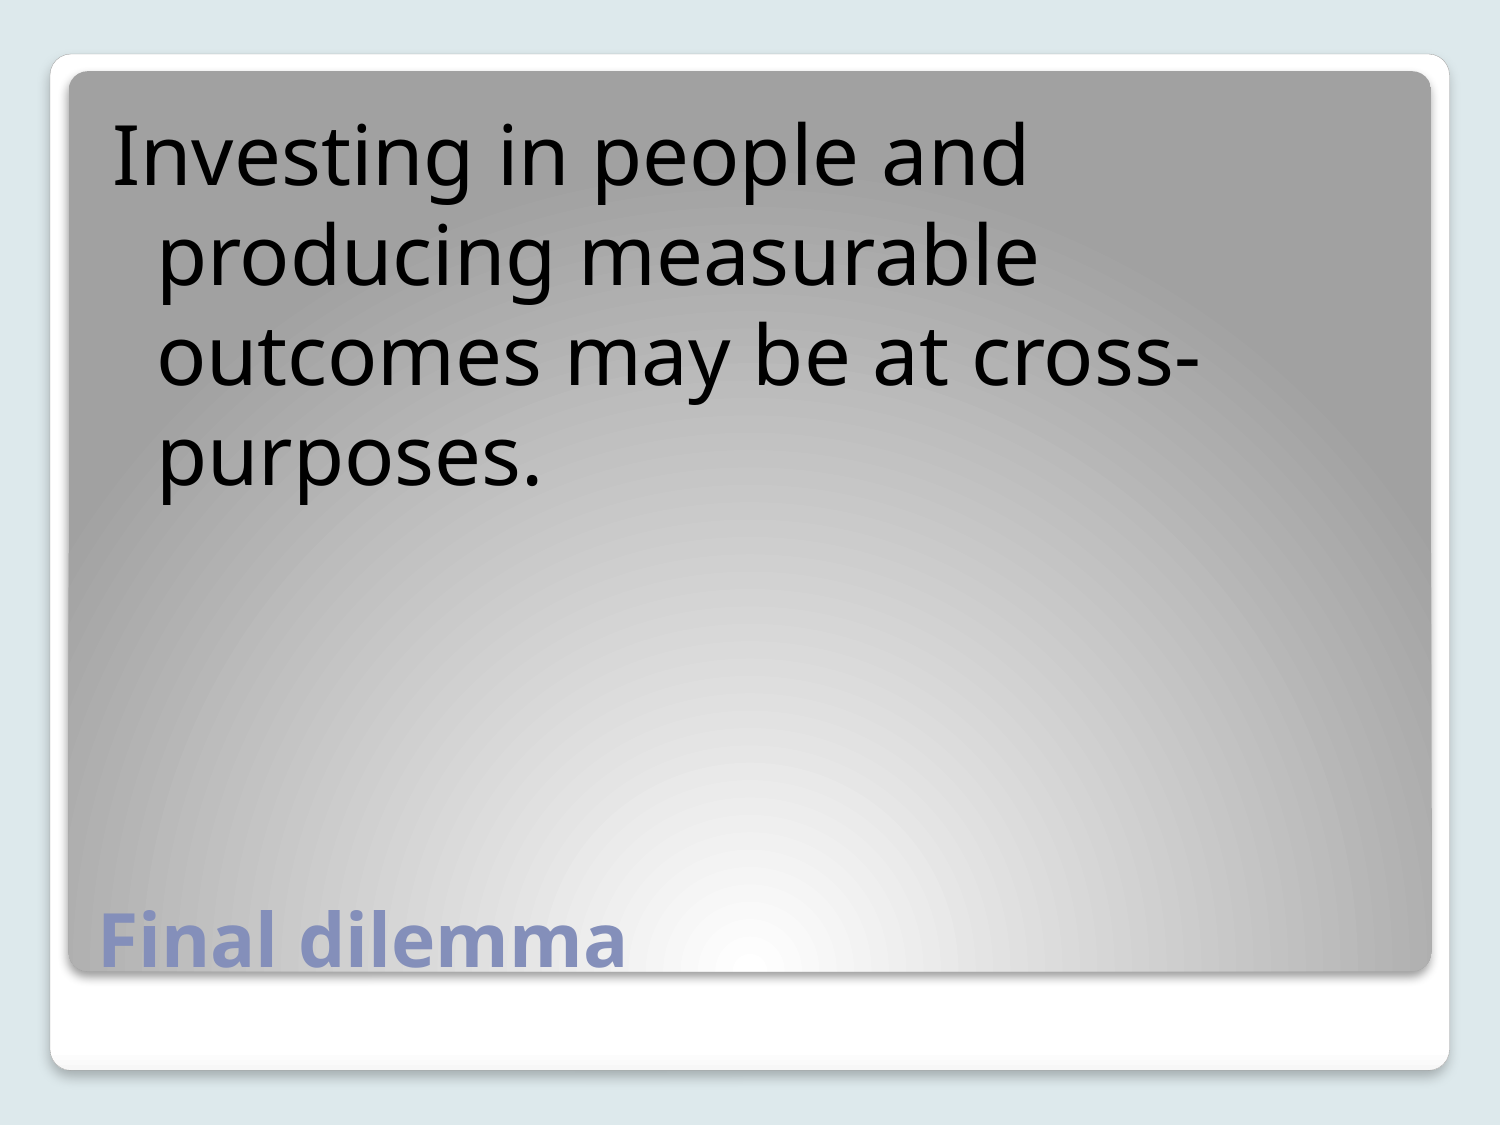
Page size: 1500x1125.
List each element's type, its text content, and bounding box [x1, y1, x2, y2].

list Investing in people and producing measurable outcomes may be at cross-purposes. [82, 86, 1425, 774]
title Final dilemma [82, 817, 1425, 990]
